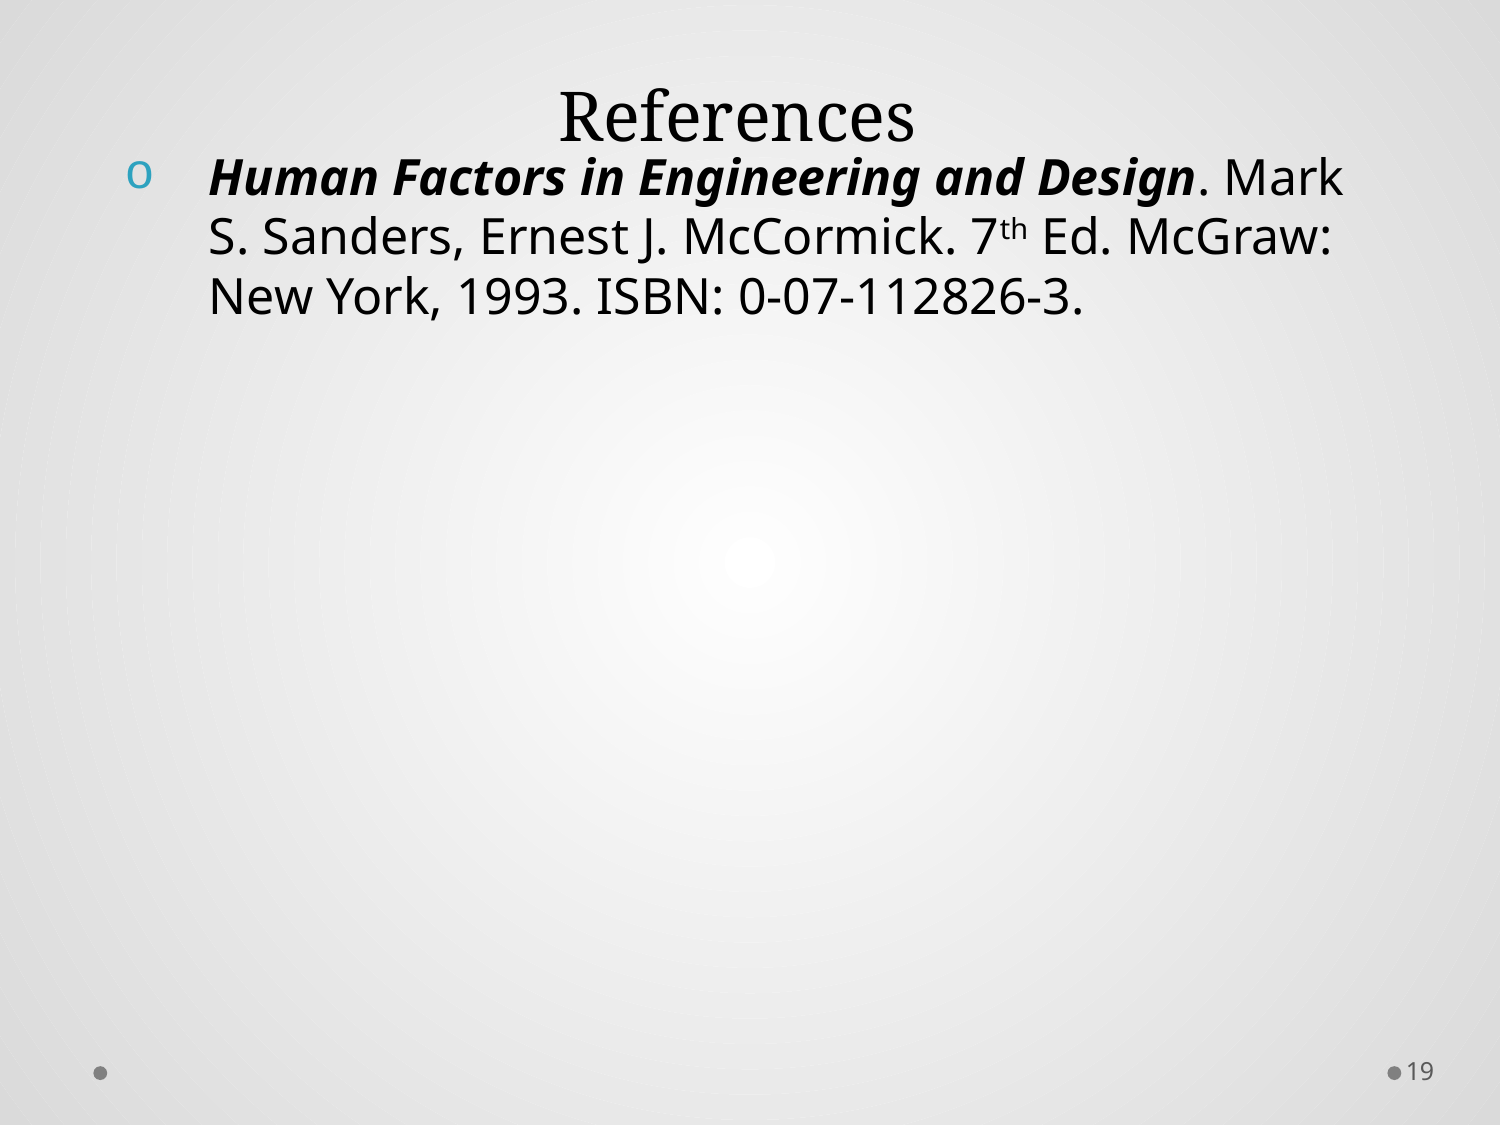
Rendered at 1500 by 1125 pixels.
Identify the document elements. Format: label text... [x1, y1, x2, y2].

title References [62, 62, 1413, 163]
slide_number 19 [1401, 1042, 1494, 1103]
list Human Factors in Engineering and Design. Mark S. Sanders, Ernest J. McCormick. 7th Ed. McGraw: New York, 1993. ISBN: 0-07-112826-3. [50, 137, 1400, 1113]
